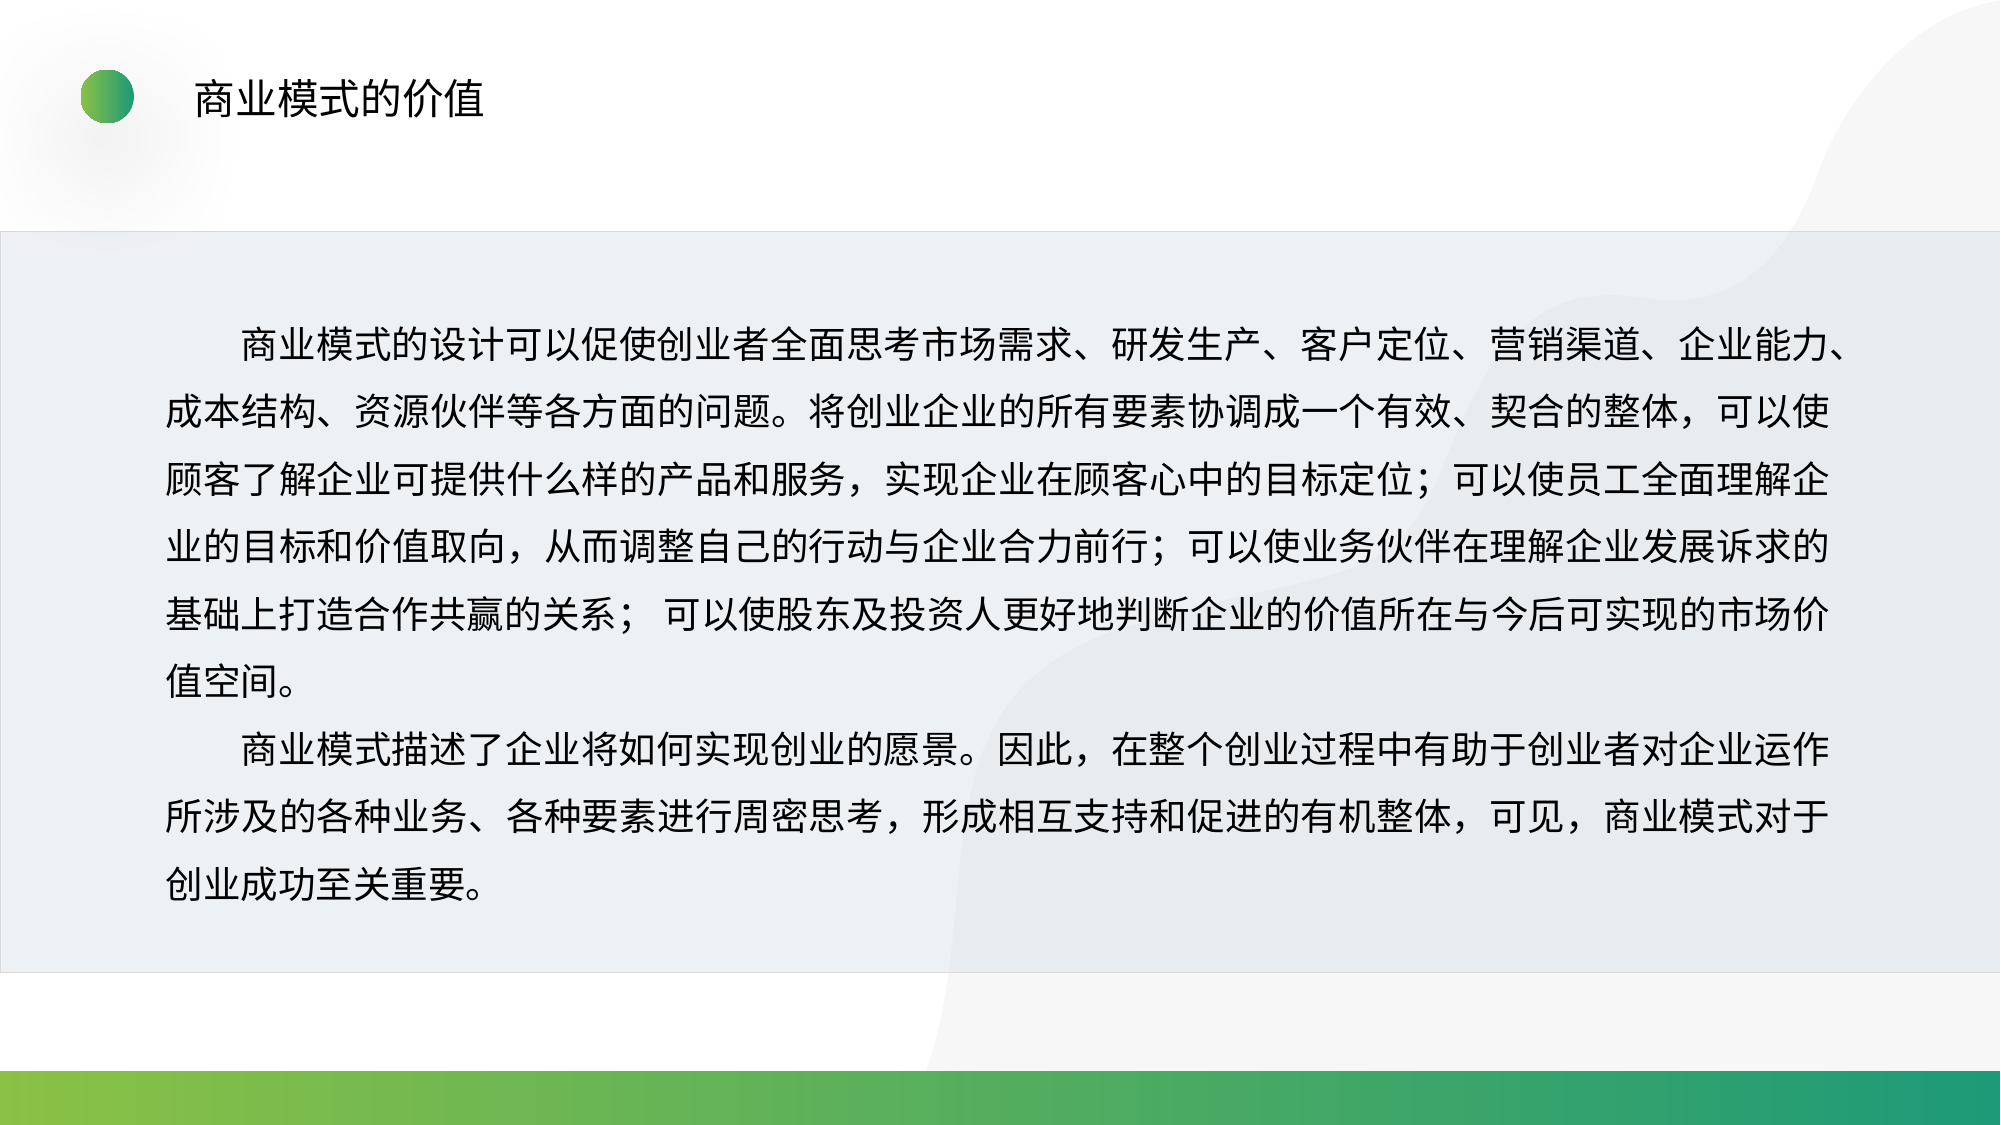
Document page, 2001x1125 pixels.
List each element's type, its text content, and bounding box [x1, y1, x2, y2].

text_box 商业模式的设计可以促使创业者全面思考市场需求、研发生产、客户定位、营销渠道、企业能力、成本结构、资源伙伴等各方面的问题。将创业企业的所有要素协调成一个有效、契合的整体，可以使顾客了解企业可提供什么样的产品和服务，实现企业在顾客心中的目标定位；可以使员工全面理解企业的目标和价值取向，从而调整自己的行动与企业合力前行；可以使业务伙伴在理解企业发展诉求的基础上打造合作共赢的关系； 可以使股东及投资人更好地判断企业的价值所在与今后可实现的市场价值空间。 商业模式描述了企业将如何实现创业的愿景。因此，在整个创业过程中有助于创业者对企业运作所涉及的各种业务、各种要素进行周密思考，形成相互支持和促进的有机整体，可见，商业模式对于创业成功至关重要。 [150, 290, 1845, 914]
text_box [0, 231, 2000, 973]
text_box 商业模式的价值 [178, 65, 596, 131]
